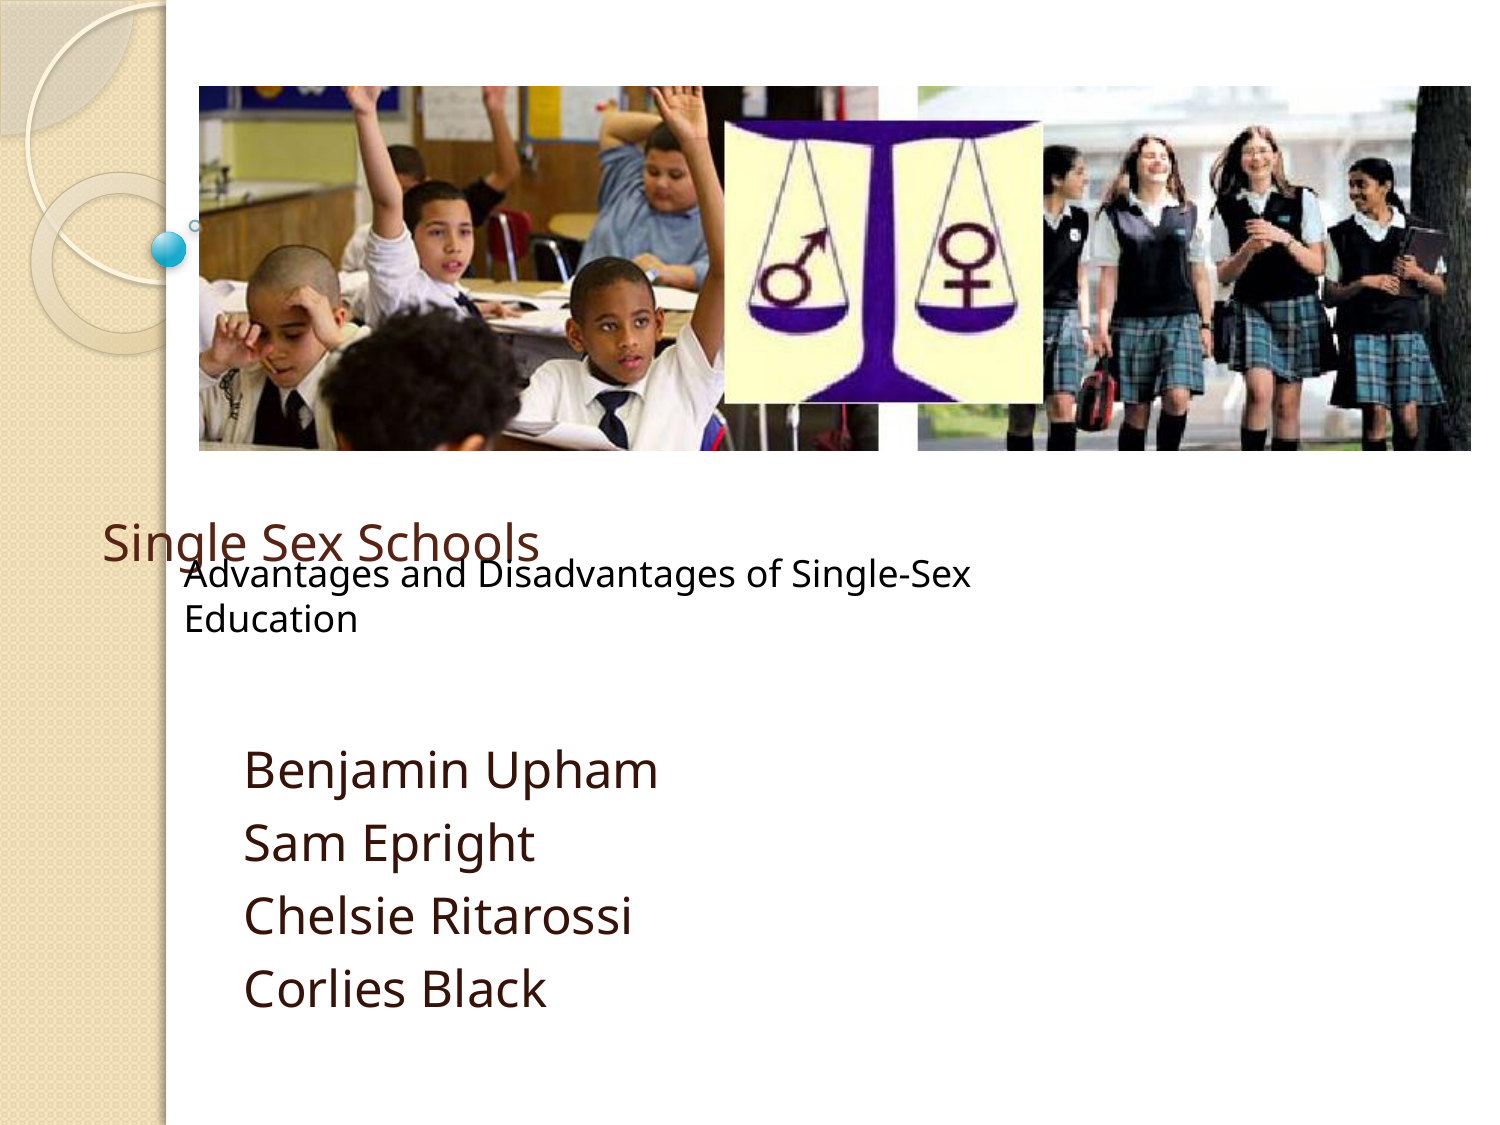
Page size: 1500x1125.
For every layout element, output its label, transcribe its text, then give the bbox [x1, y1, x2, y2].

text_box Advantages and Disadvantages of Single-Sex Education [168, 542, 1059, 648]
title Single Sex Schools [88, 501, 1364, 640]
picture [198, 86, 1471, 451]
subtitle Benjamin Upham Sam Epright Chelsie Ritarossi Corlies Black [225, 737, 1275, 1026]
